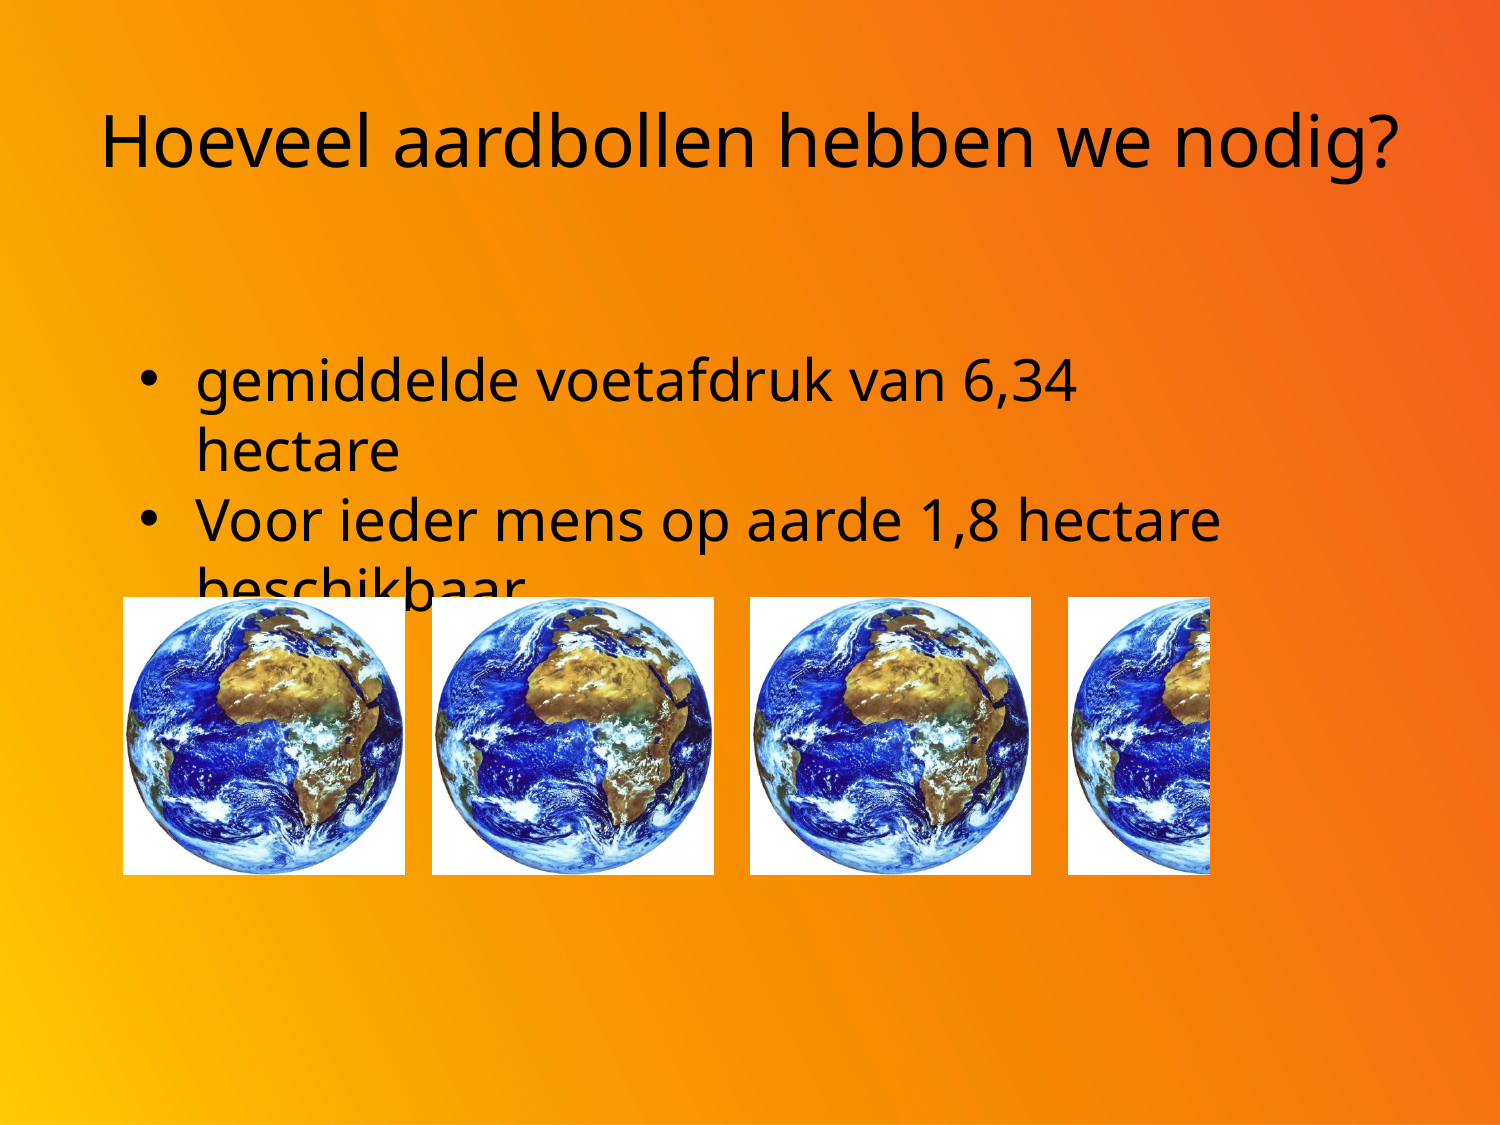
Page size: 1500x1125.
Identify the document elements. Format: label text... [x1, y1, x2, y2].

text_box gemiddelde voetafdruk van 6,34 hectare Voor ieder mens op aarde 1,8 hectare beschikbaar [123, 335, 1294, 630]
picture [0, 0, 1500, 1125]
title Hoeveel aardbollen hebben we nodig? [75, 45, 1425, 233]
